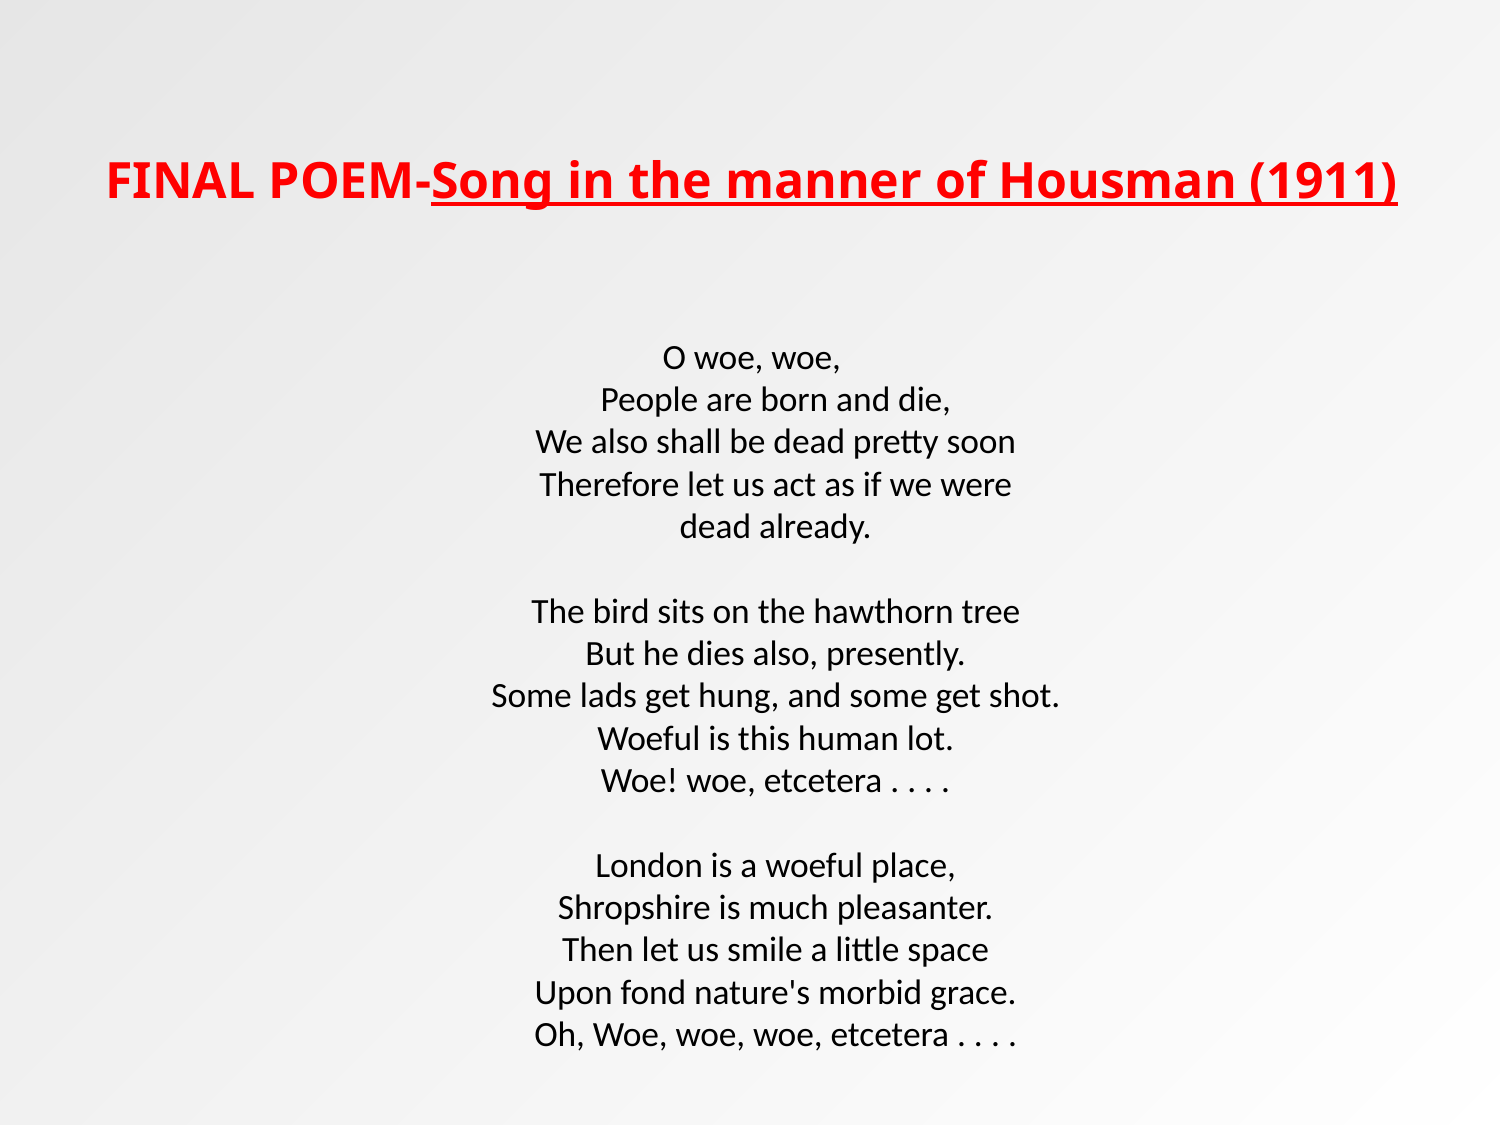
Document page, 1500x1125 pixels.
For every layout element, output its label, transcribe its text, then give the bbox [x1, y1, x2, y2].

title FINAL POEM-Song in the manner of Housman (1911) [76, 54, 1428, 303]
list O woe, woe, People are born and die, We also shall be dead pretty soon Therefore let us act as if we were dead already. The bird sits on the hawthorn tree But he dies also, presently. Some lads get hung, and some get shot. Woeful is this human lot. Woe! woe, etcetera . . . . London is a woeful place, Shropshire is much pleasanter. Then let us smile a little space Upon fond nature's morbid grace. Oh, Woe, woe, woe, etcetera . . . . [76, 326, 1428, 1069]
